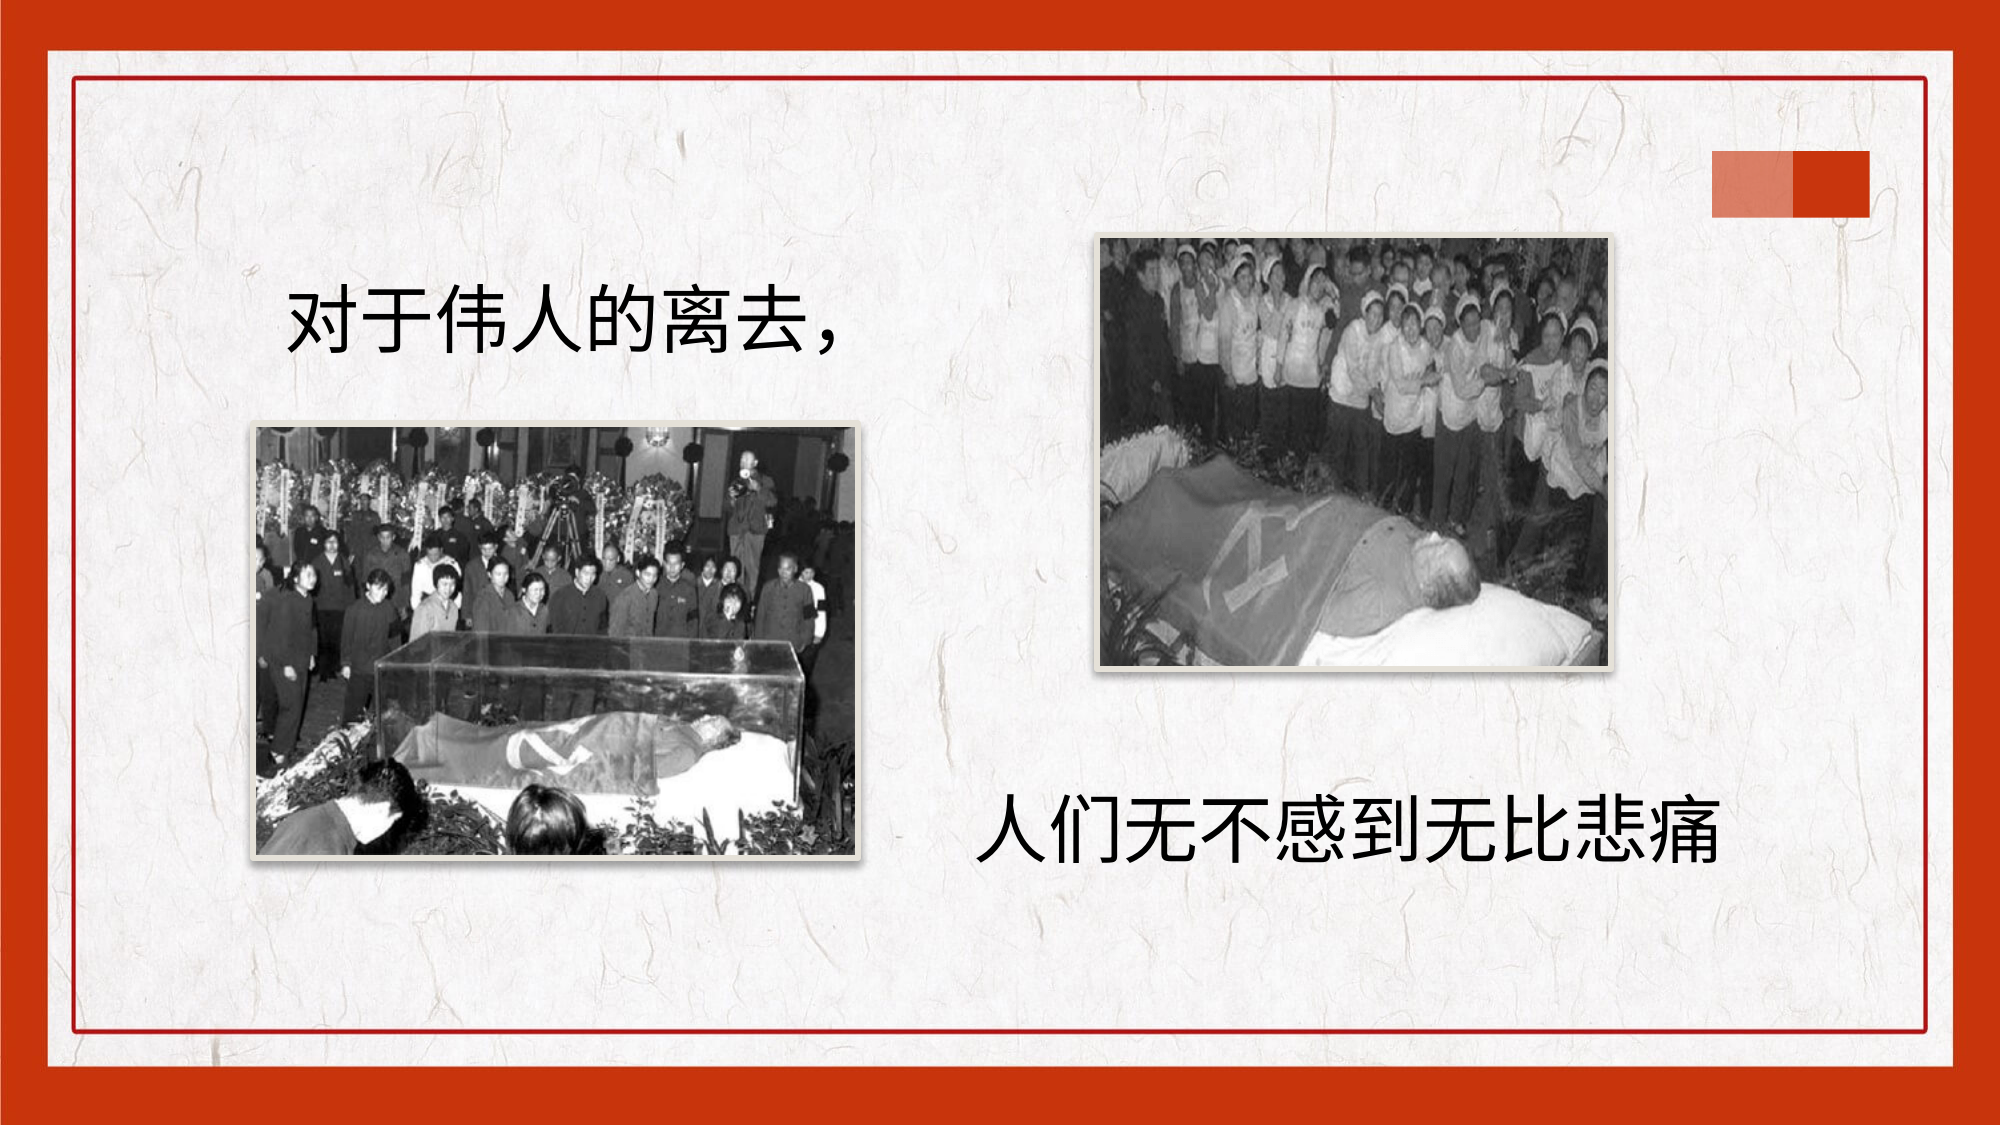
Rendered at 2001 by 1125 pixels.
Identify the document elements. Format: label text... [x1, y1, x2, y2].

picture [0, 0, 2000, 1125]
text_box 人们无不感到无比悲痛 [958, 730, 1777, 881]
text_box 对于伟人的离去， [270, 220, 944, 371]
